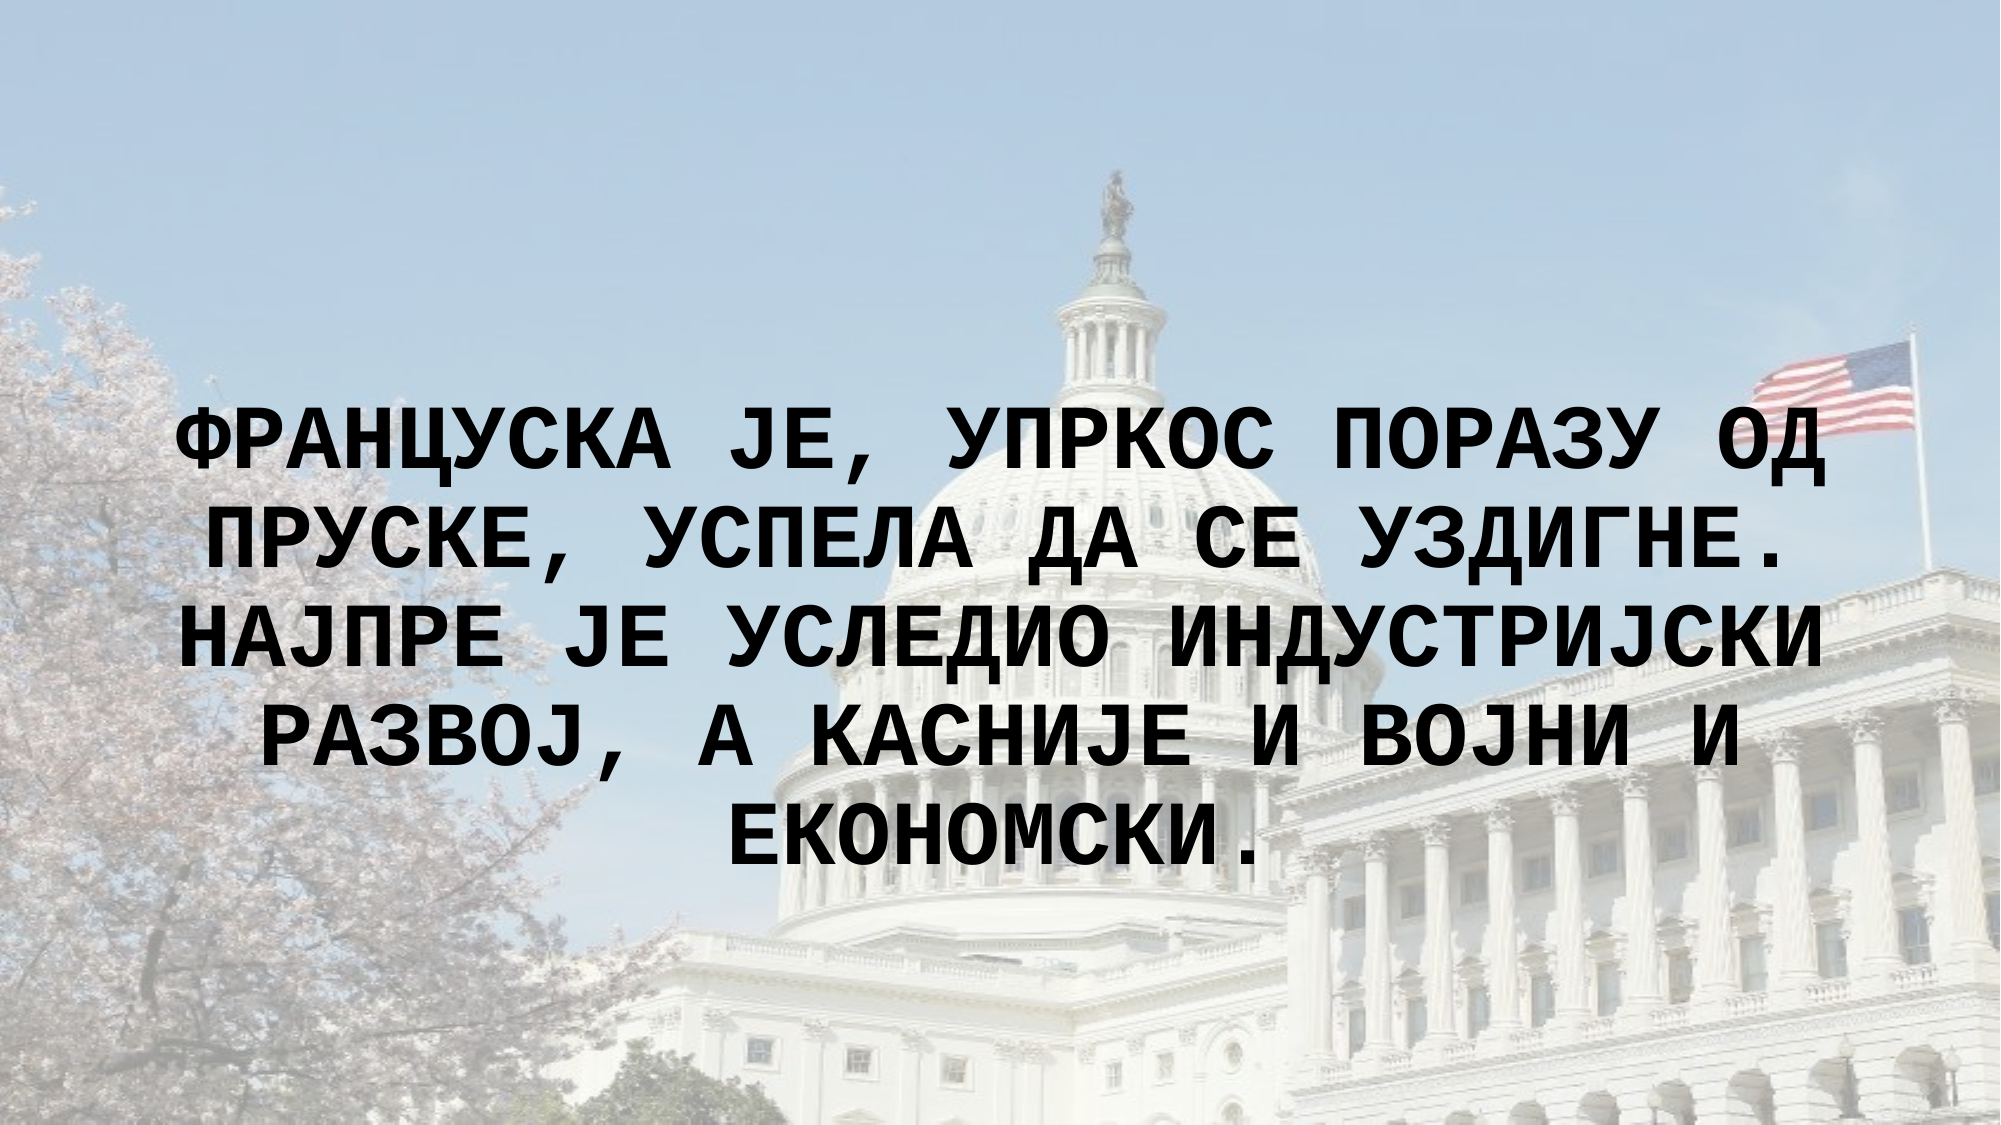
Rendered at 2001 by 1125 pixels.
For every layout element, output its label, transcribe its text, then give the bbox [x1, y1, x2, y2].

title ФРАНЦУСКА ЈЕ, УПРКОС ПОРАЗУ ОД ПРУСКЕ, УСПЕЛА ДА СЕ УЗДИГНЕ. НАЈПРЕ ЈЕ УСЛЕДИО ИНДУСТРИЈСКИ РАЗВОЈ, А КАСНИЈЕ И ВОЈНИ И ЕКОНОМСКИ. [109, 271, 1893, 1003]
